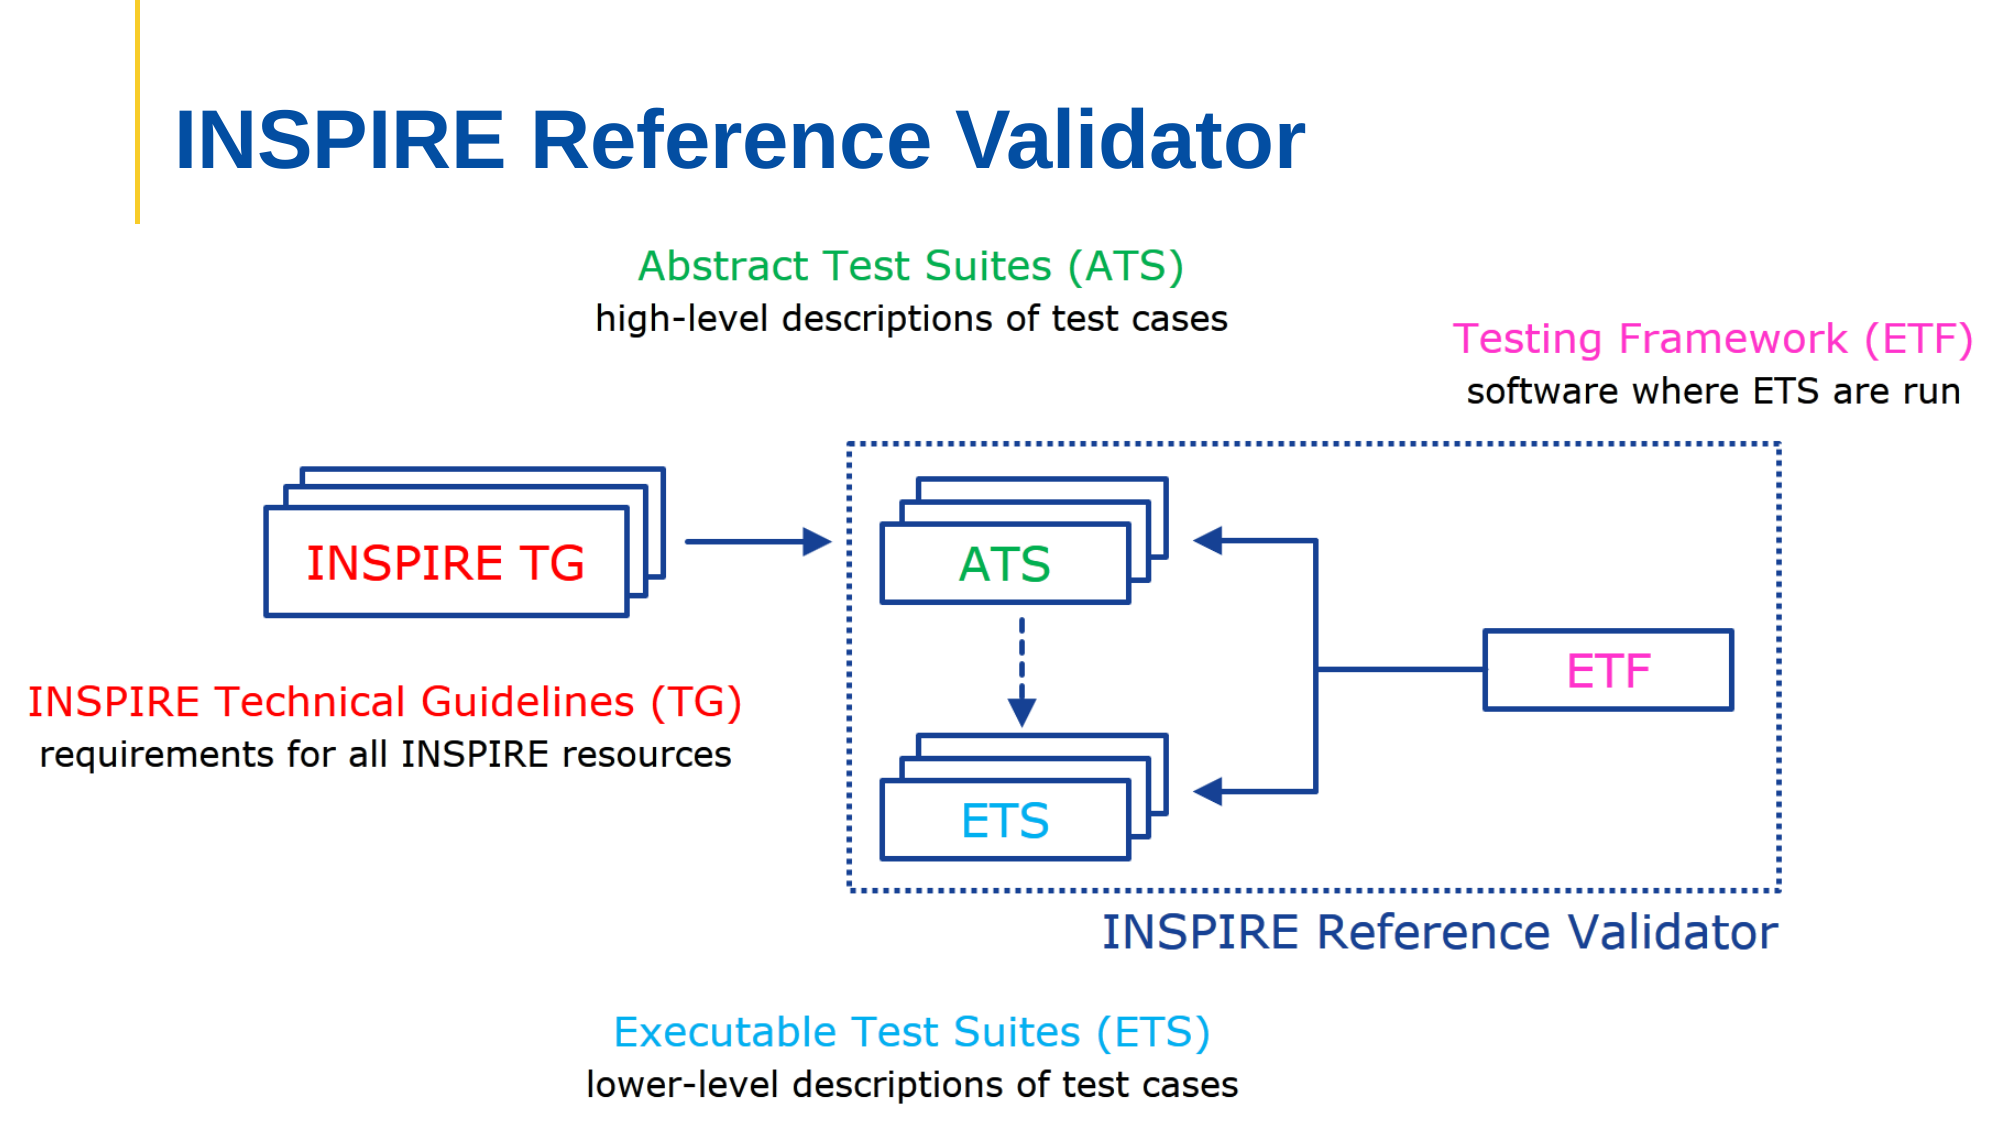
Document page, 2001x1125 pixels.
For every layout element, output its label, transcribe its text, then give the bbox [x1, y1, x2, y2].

title INSPIRE Reference Validator [159, 58, 1843, 187]
picture [18, 233, 1981, 1107]
